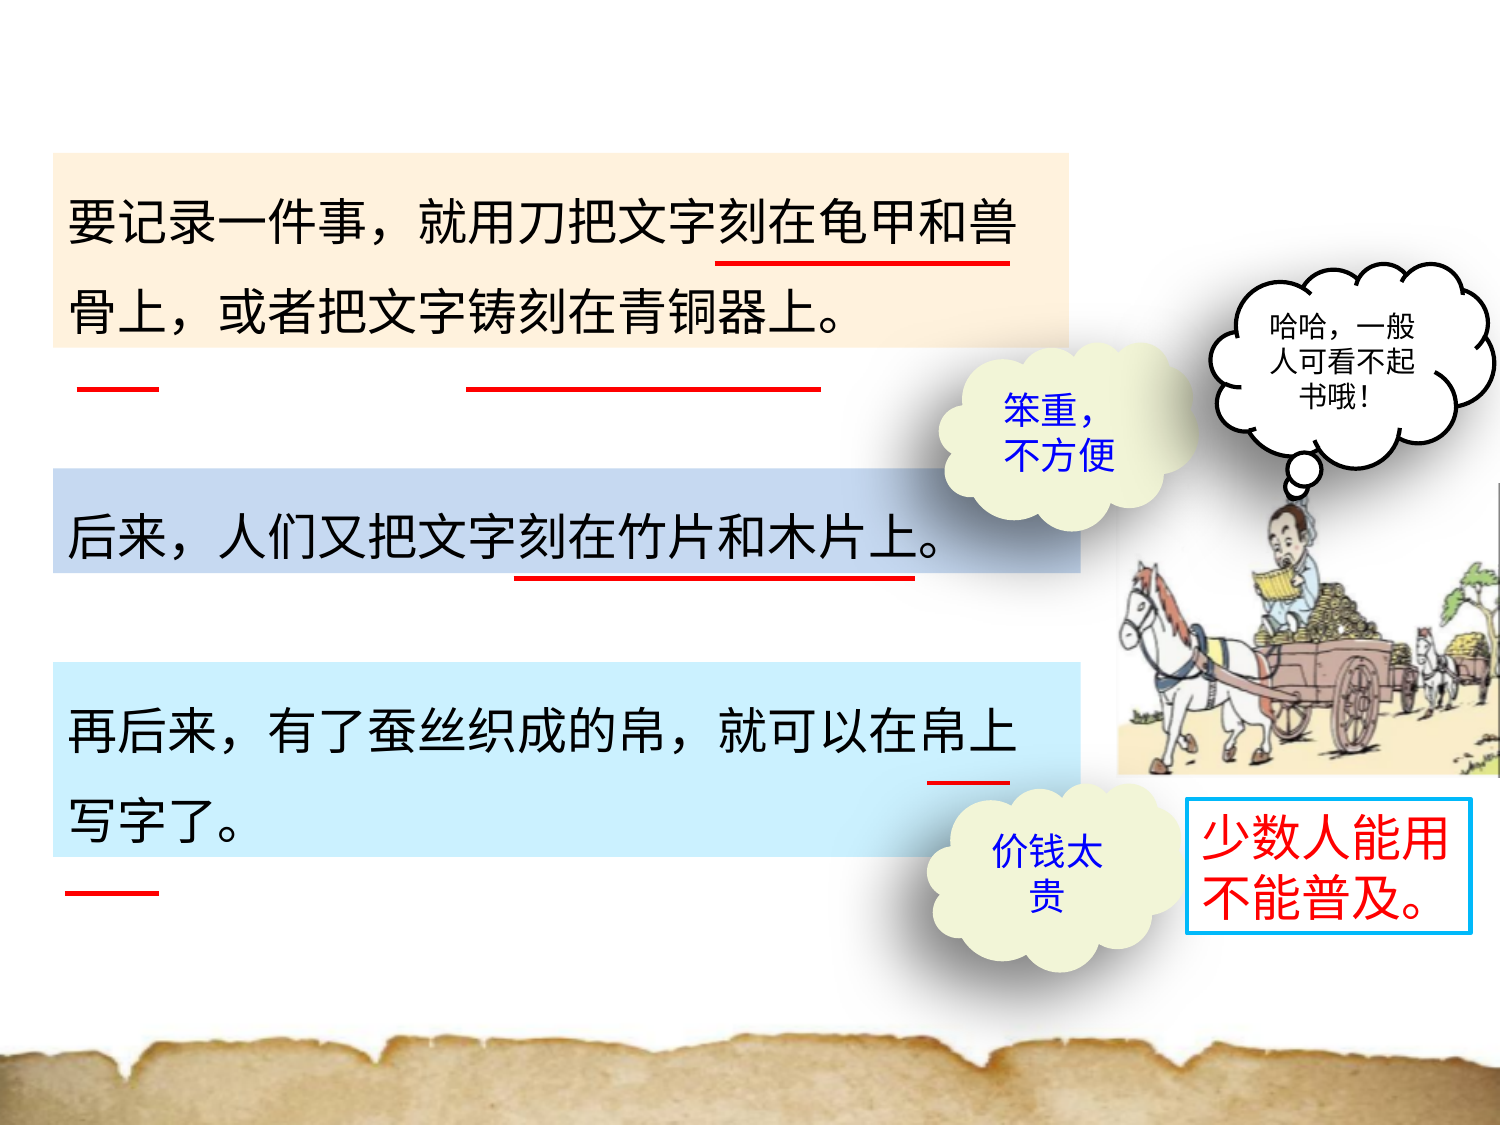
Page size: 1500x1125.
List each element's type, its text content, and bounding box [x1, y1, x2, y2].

text_box 哈哈，一般人可看不起书哦！ [1208, 261, 1497, 482]
picture [1116, 483, 1500, 778]
text_box 价钱太贵 [924, 781, 1185, 975]
text_box 后来，人们又把文字刻在竹片和木片上。 [53, 468, 917, 574]
text_box 笨重， 不方便 [936, 340, 1160, 534]
text_box 要记录一件事，就用刀把文字刻在龟甲和兽骨上，或者把文字铸刻在青铜器上。 [53, 152, 1069, 348]
picture [0, 987, 1500, 1125]
text_box 少数人能用 不能普及。 [1185, 797, 1473, 935]
text_box 再后来，有了蚕丝织成的帛，就可以在帛上写字了。 [53, 662, 1081, 857]
